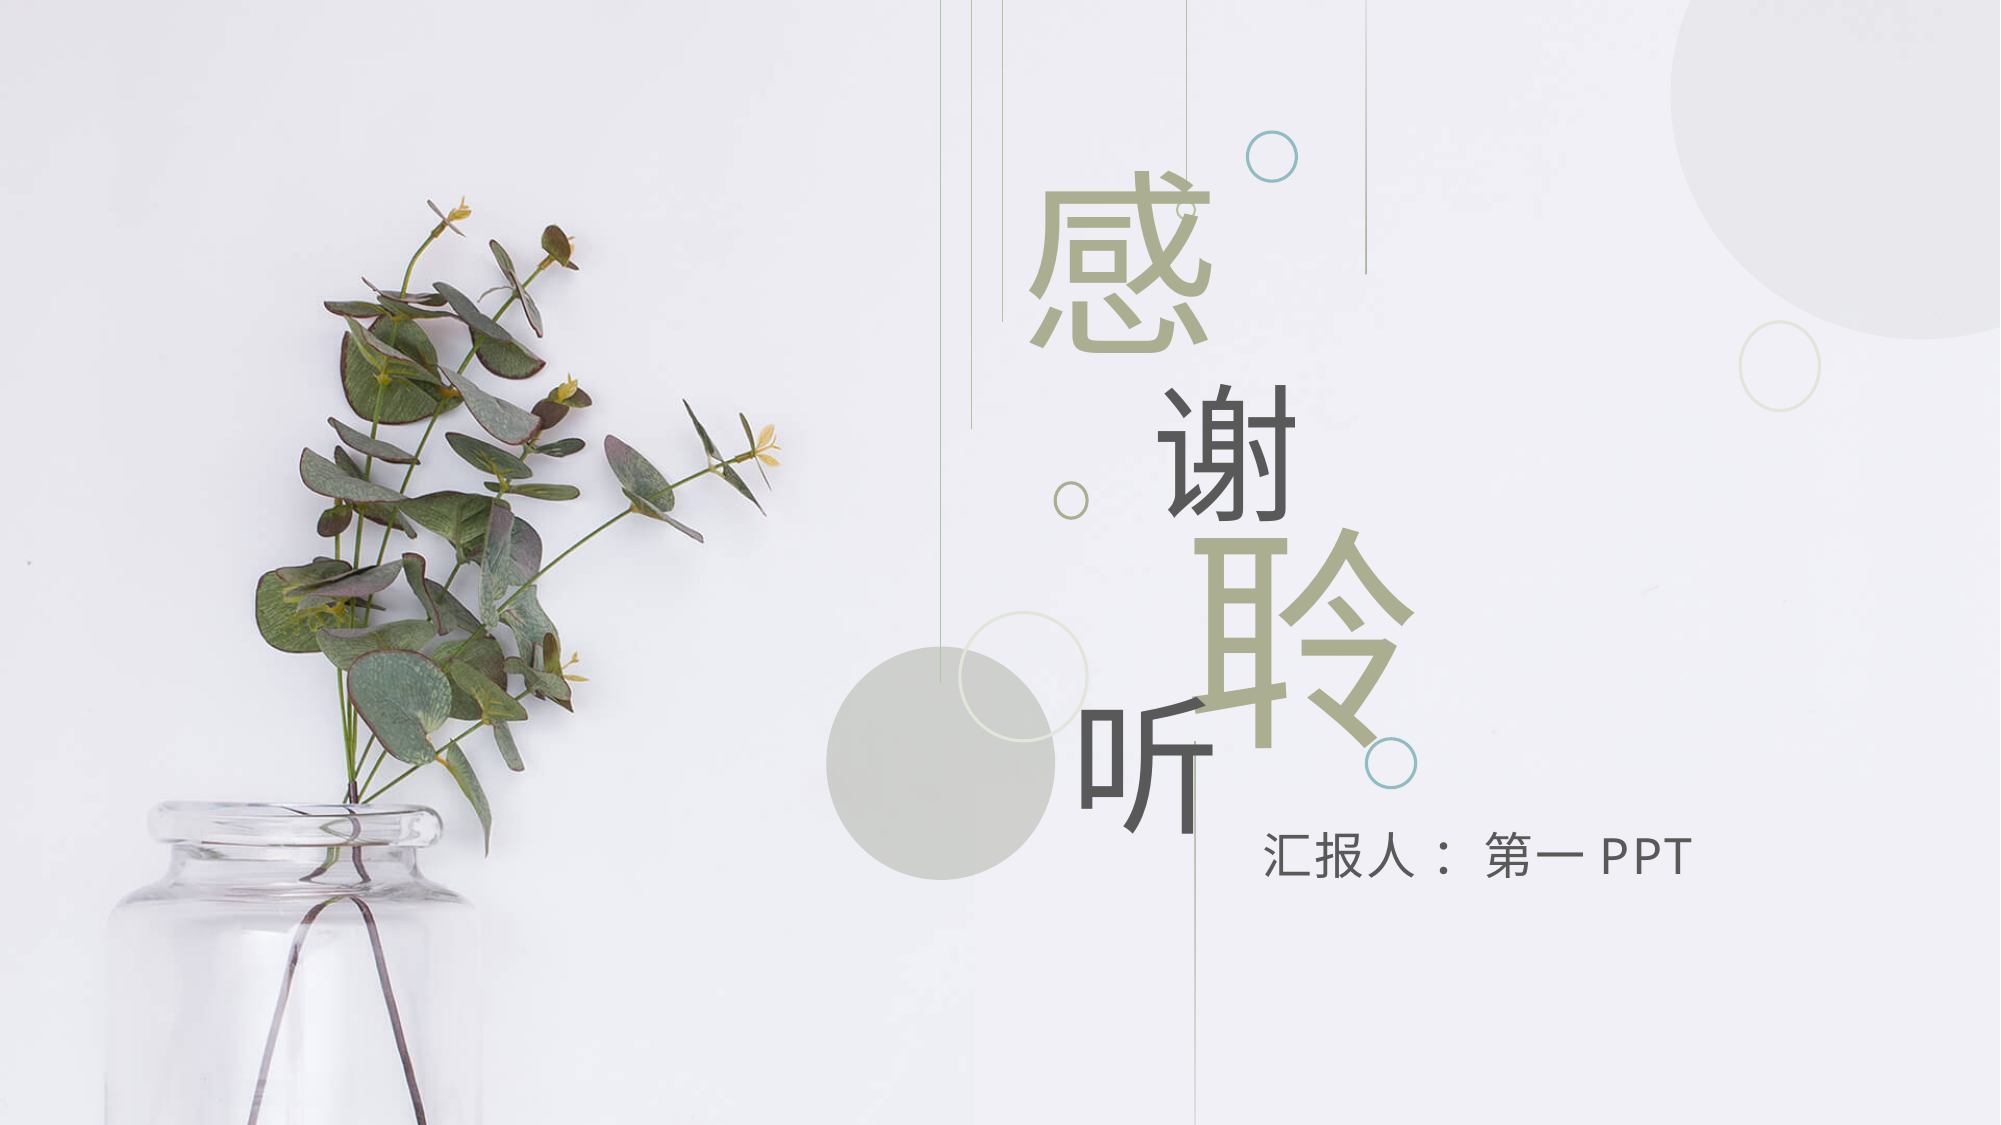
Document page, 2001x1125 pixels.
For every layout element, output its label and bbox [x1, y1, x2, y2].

picture [0, 0, 2000, 1125]
text_box [940, 0, 1003, 684]
text_box [1176, 0, 1196, 219]
